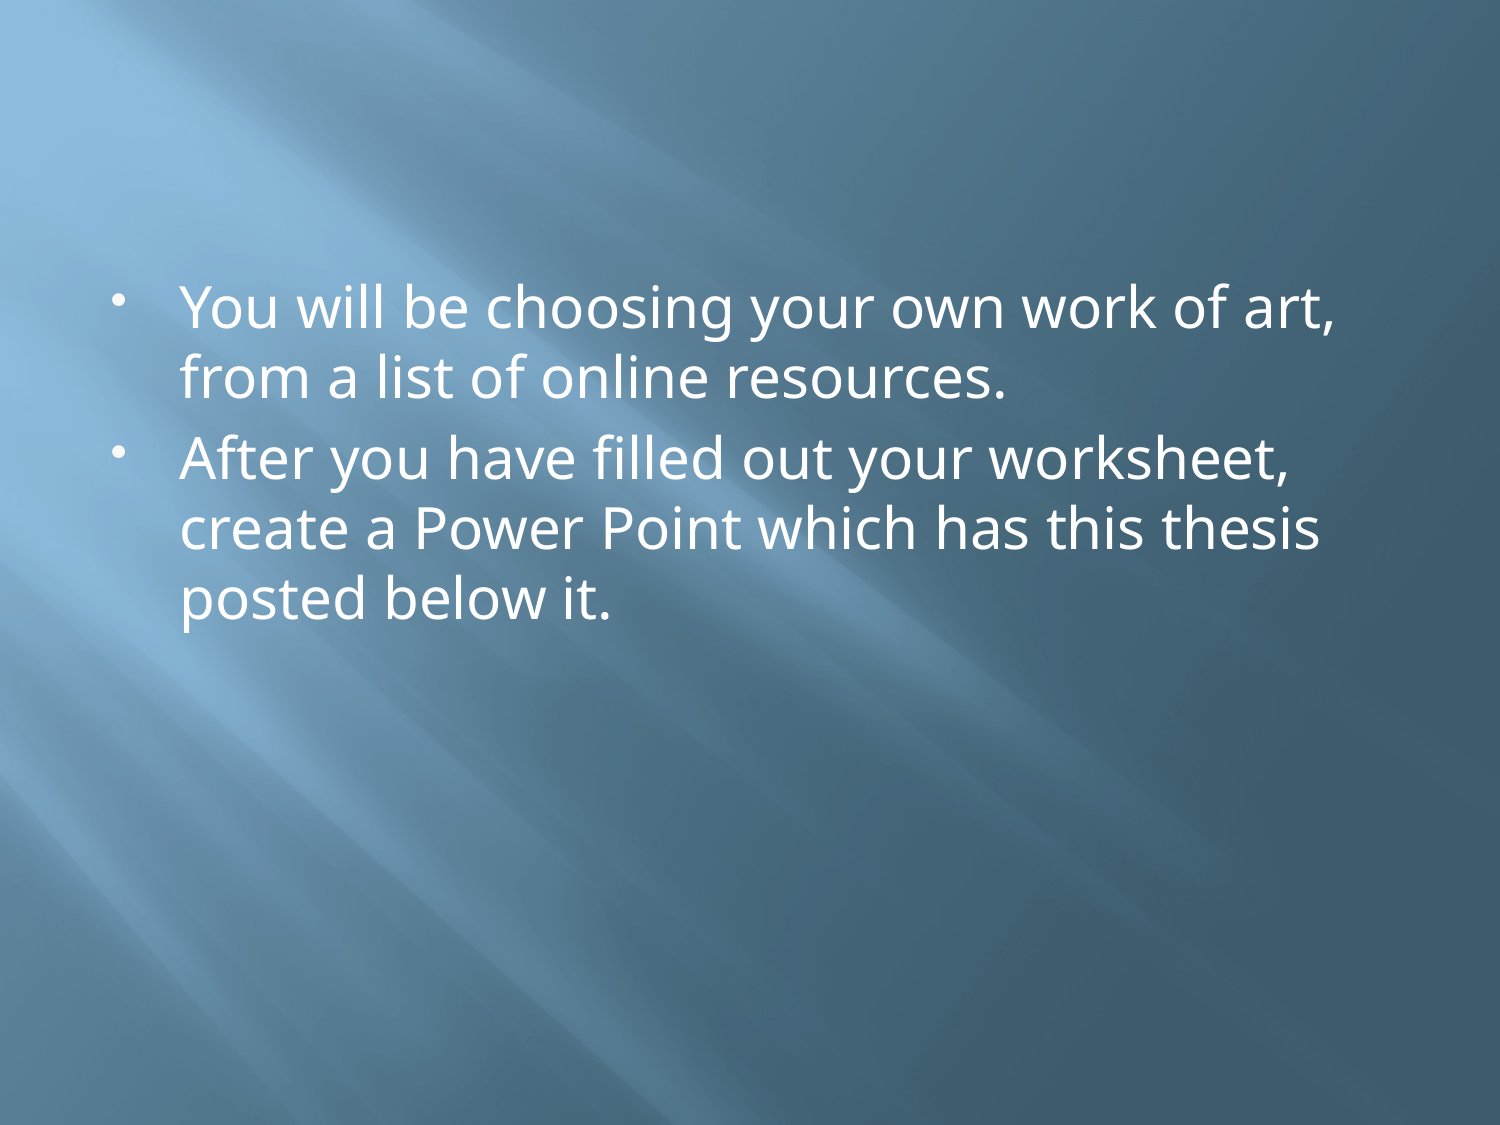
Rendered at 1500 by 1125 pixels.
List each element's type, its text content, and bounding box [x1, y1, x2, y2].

list You will be choosing your own work of art, from a list of online resources. After you have filled out your worksheet, create a Power Point which has this thesis posted below it. [75, 262, 1425, 1035]
